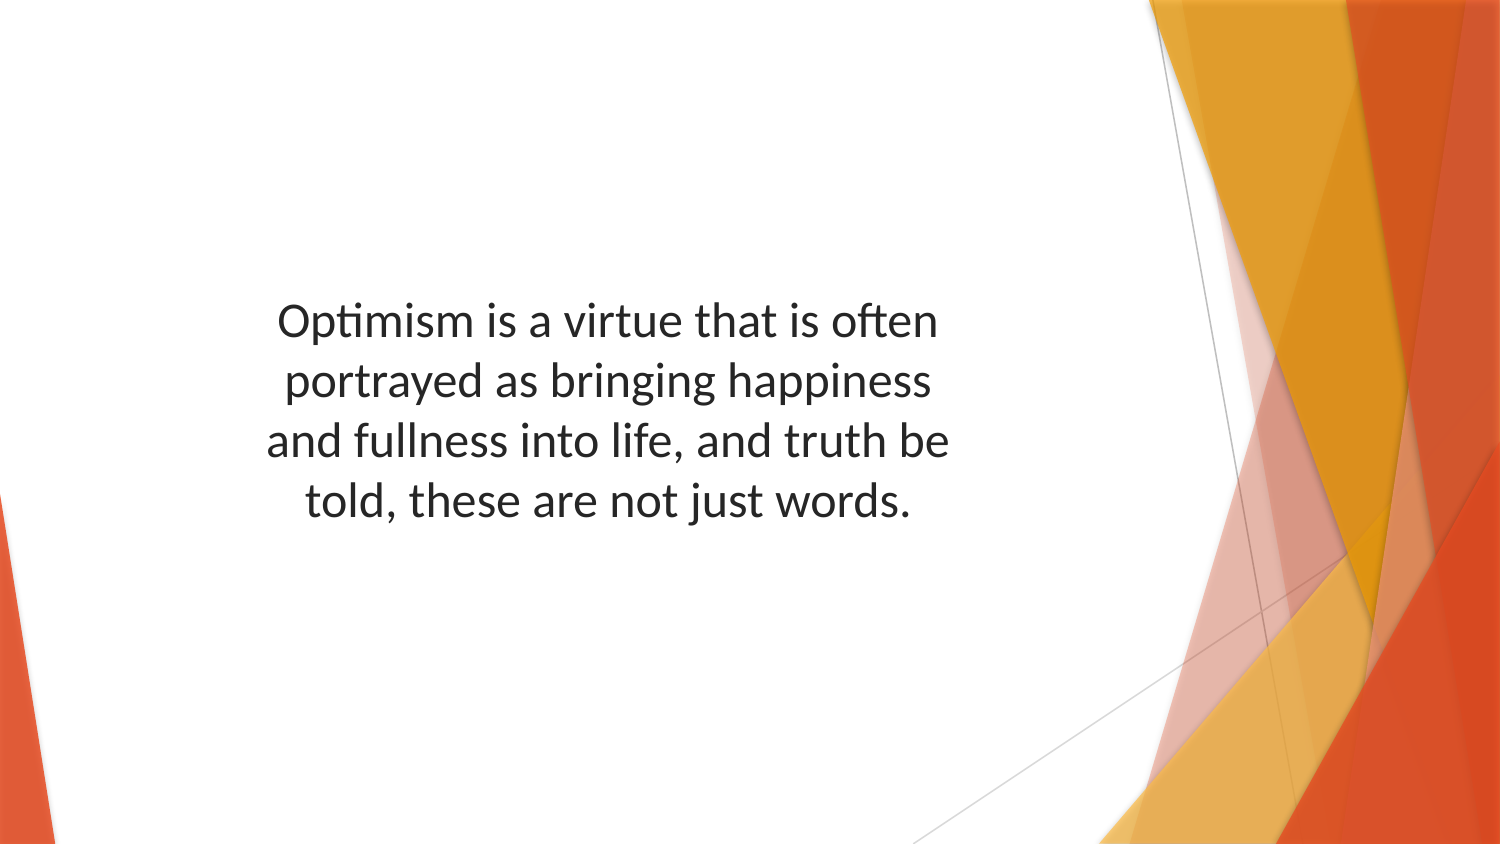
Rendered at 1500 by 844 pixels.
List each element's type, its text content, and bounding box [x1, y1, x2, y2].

list Optimism is a virtue that is often portrayed as bringing happiness and fullness into life, and truth be told, these are not just words. [242, 280, 975, 540]
